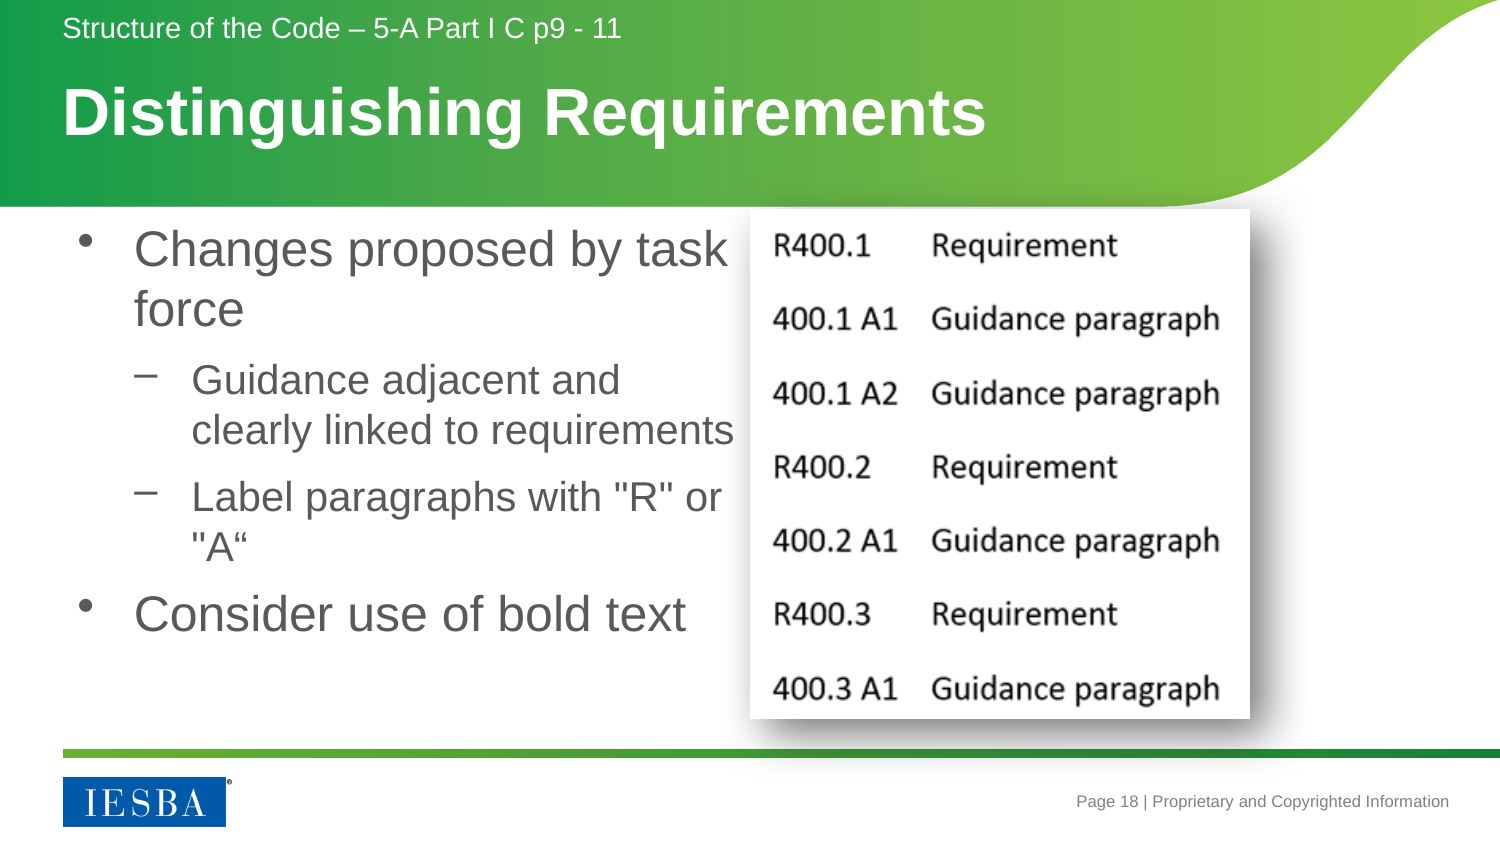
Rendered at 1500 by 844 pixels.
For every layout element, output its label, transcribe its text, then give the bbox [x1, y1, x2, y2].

picture [0, 0, 1500, 207]
subtitle Structure of the Code – 5-A Part I C p9 - 11 [62, 9, 675, 47]
list Changes proposed by task force Guidance adjacent and clearly linked to requirements Label paragraphs with "R" or "A“ Consider use of bold text [62, 209, 747, 747]
title Distinguishing Requirements [62, 75, 1275, 142]
picture [63, 777, 232, 827]
picture [749, 209, 1251, 719]
